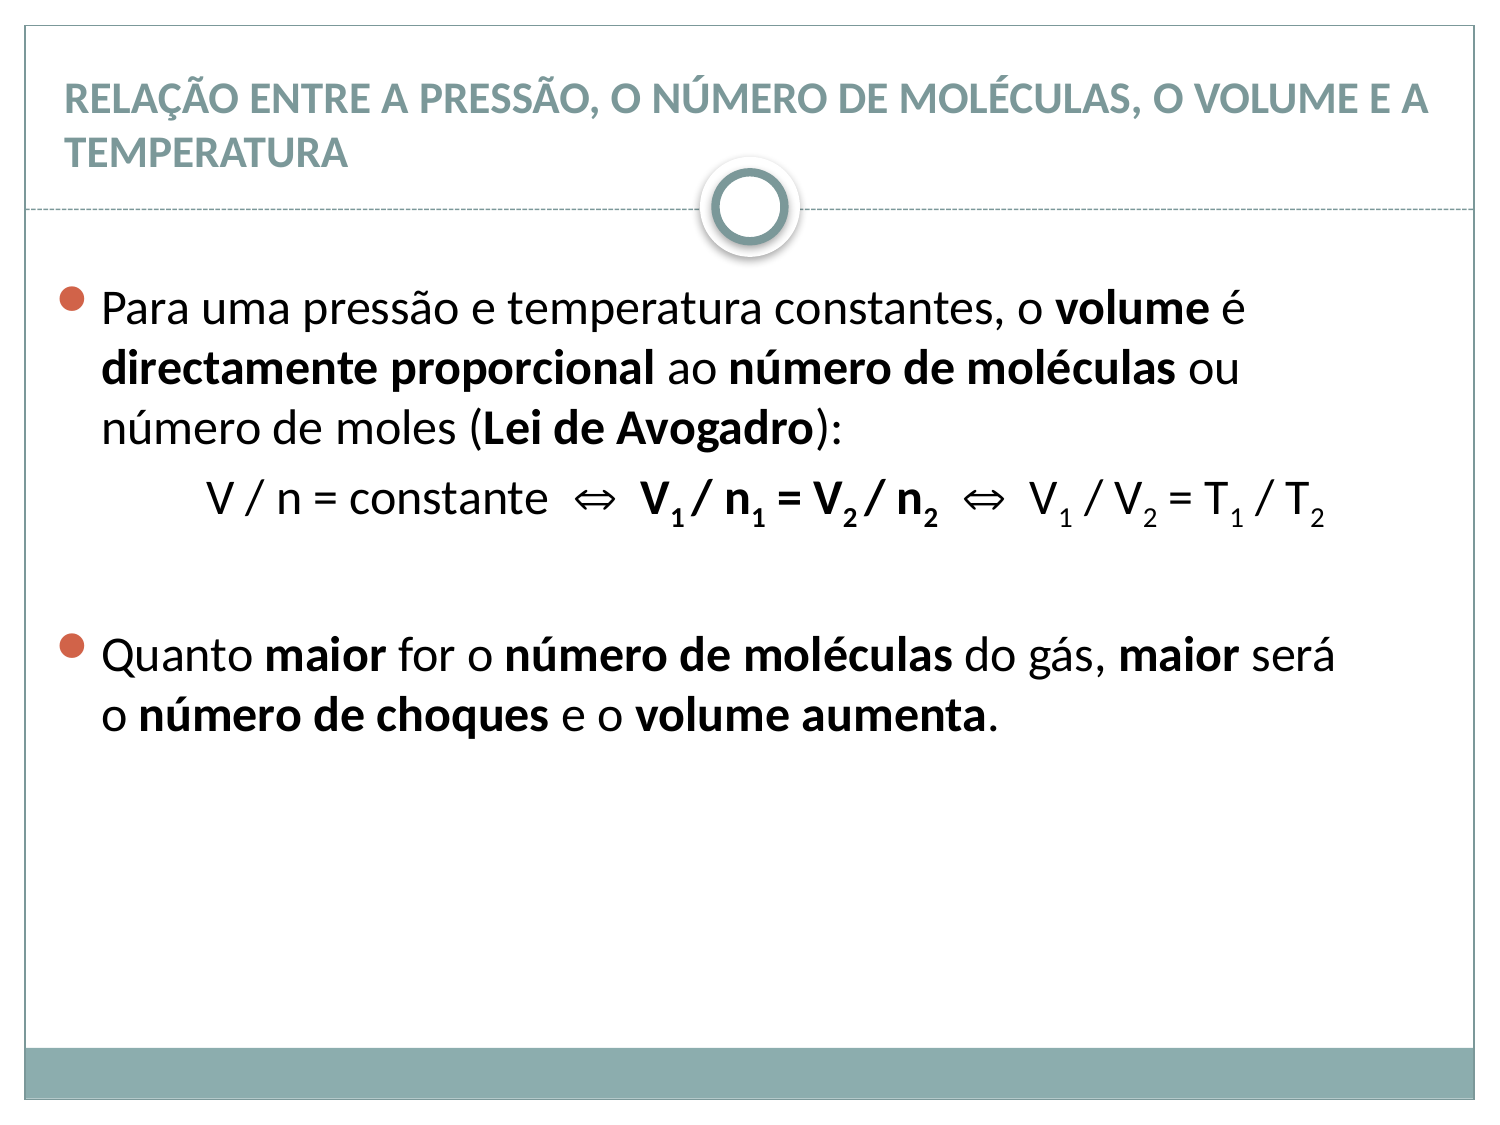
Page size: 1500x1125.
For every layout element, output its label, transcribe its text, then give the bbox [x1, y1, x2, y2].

text_box Para uma pressão e temperatura constantes, o volume é directamente proporcional ao número de moléculas ou número de moles (Lei de Avogadro): V / n = constante  V1 / n1 = V2 / n2  V1 / V2 = T1 / T2 Quanto maior for o número de moléculas do gás, maior será o número de choques e o volume aumenta. [41, 267, 1471, 1012]
title RELAÇÃO ENTRE A PRESSÃO, O NÚMERO DE MOLÉCULAS, O VOLUME E A TEMPERATURA [49, 60, 1450, 185]
